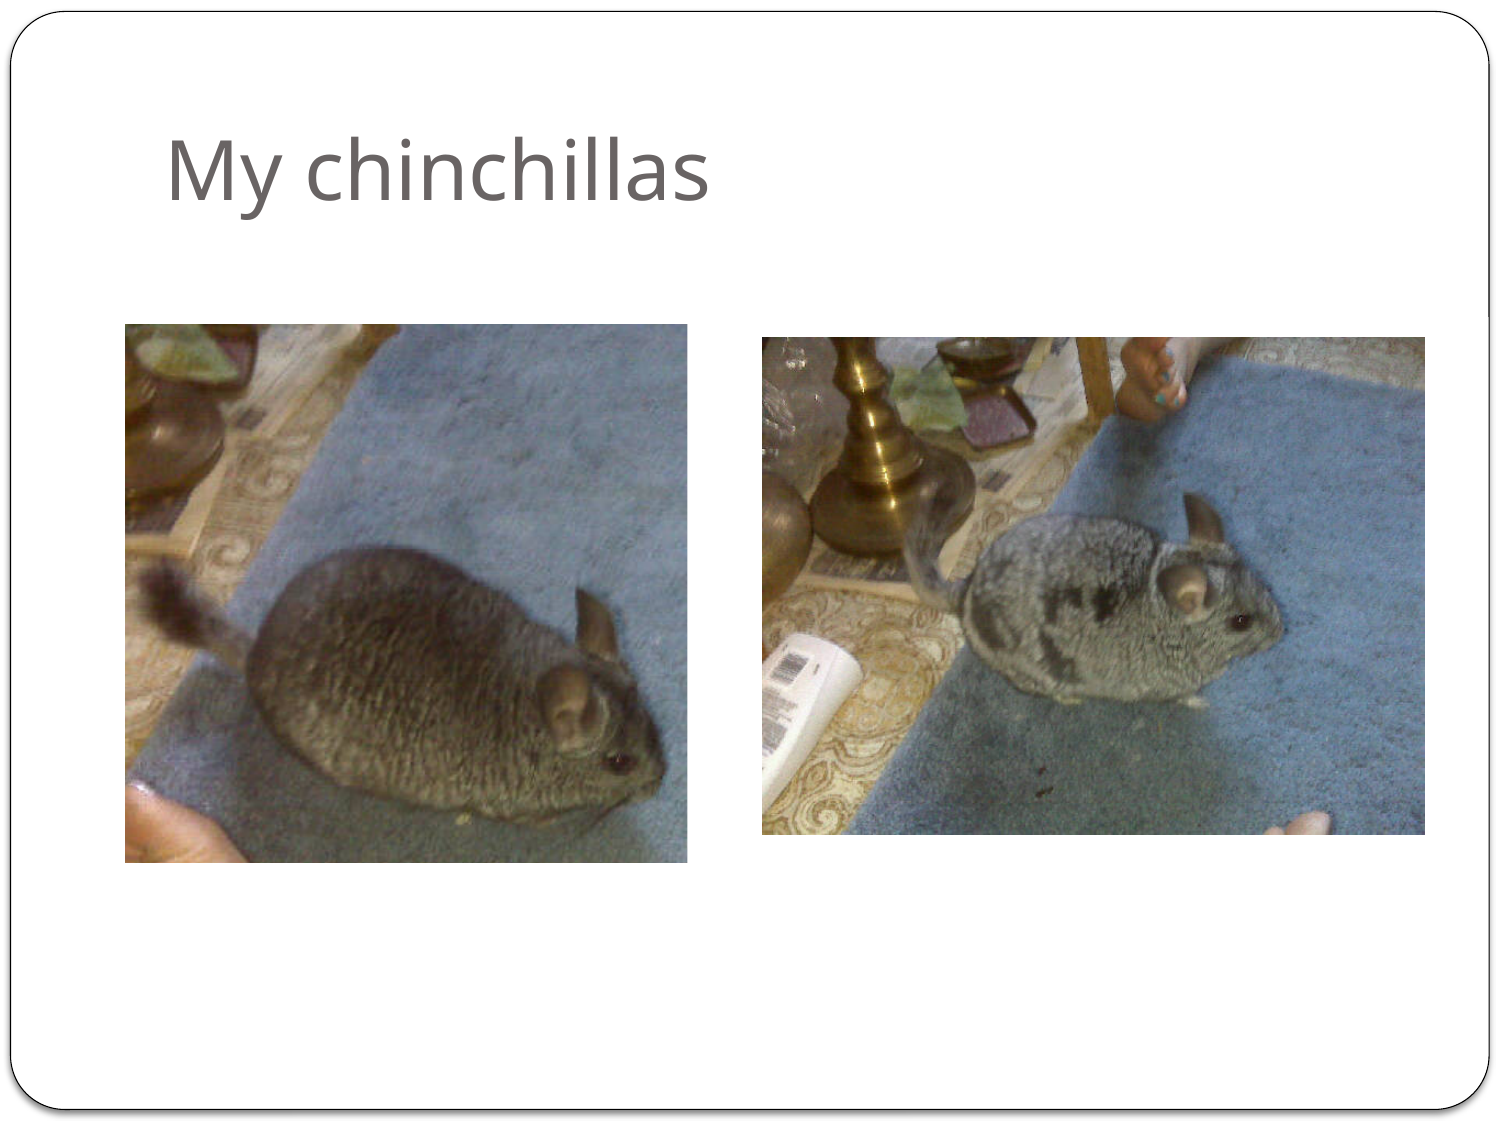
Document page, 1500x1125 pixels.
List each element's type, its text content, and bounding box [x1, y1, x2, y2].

picture [124, 324, 688, 863]
title My chinchillas [150, 45, 1425, 233]
picture [762, 337, 1426, 835]
